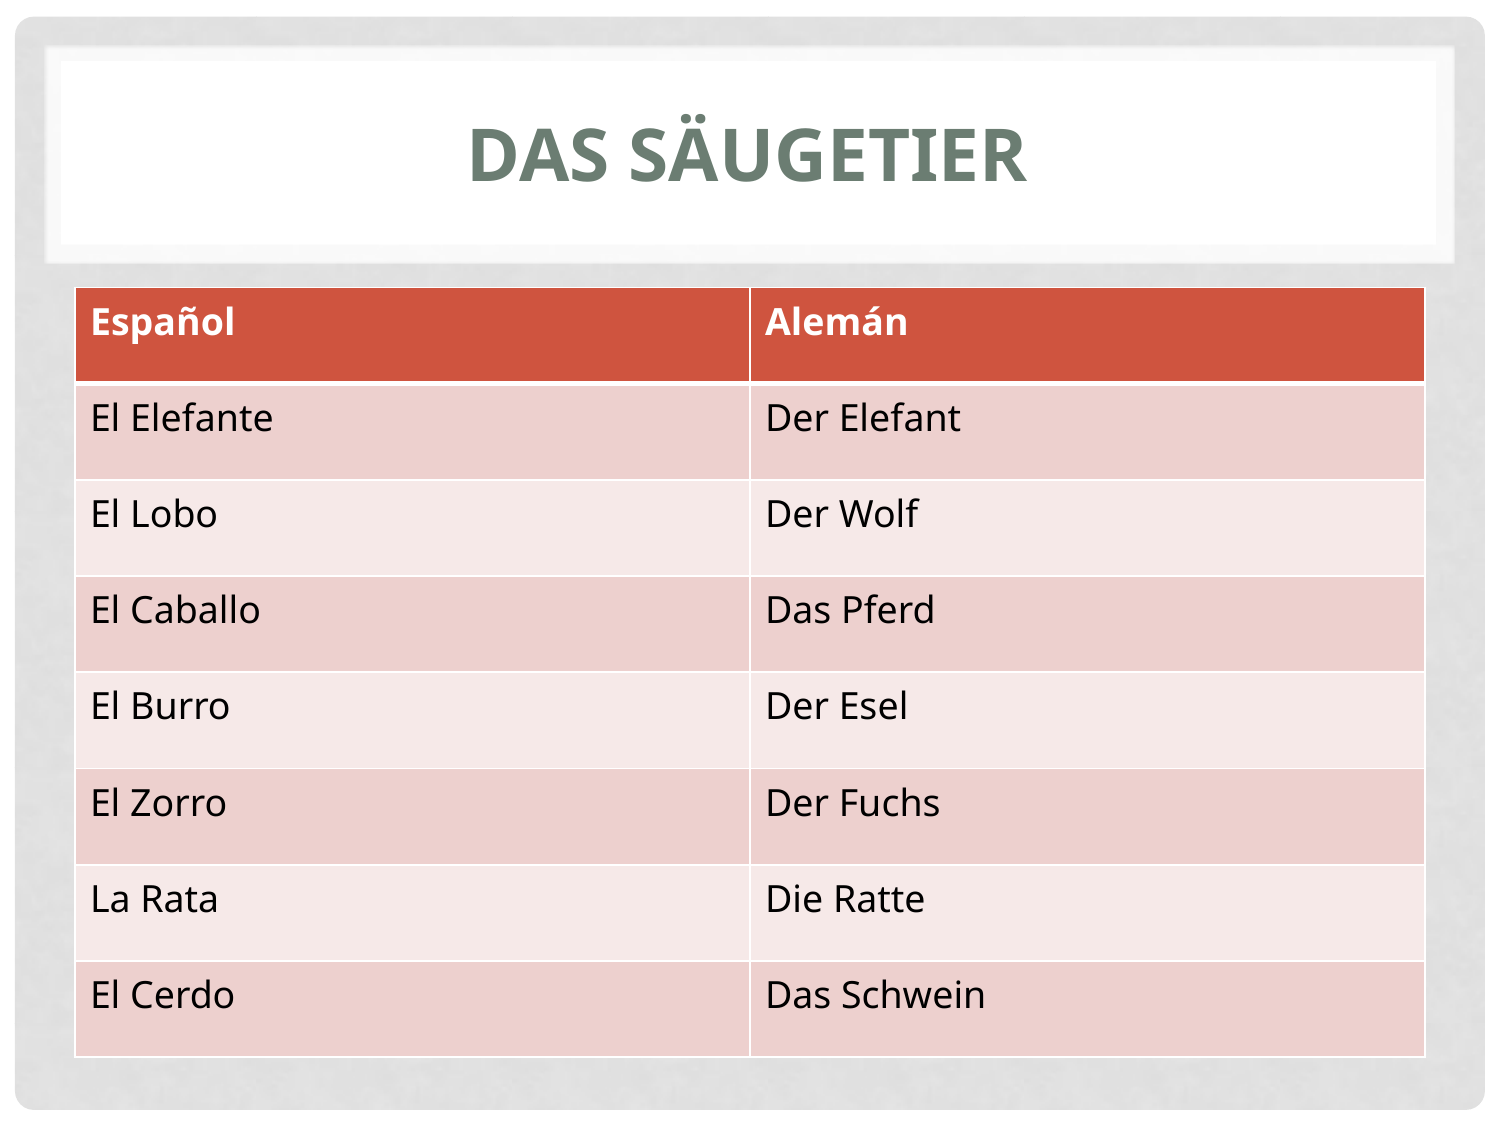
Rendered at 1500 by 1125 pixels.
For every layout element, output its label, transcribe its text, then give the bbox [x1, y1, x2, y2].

table_cell El Cerdo [76, 962, 749, 1056]
table_header Alemán [751, 288, 1424, 381]
table_cell El Caballo [76, 577, 749, 671]
table_cell El Elefante [76, 386, 749, 479]
table_cell Das Pferd [751, 577, 1424, 671]
table_cell Der Esel [751, 673, 1424, 768]
table_cell El Zorro [76, 769, 749, 864]
title das Säugetier [69, 66, 1425, 238]
table_cell La Rata [76, 866, 749, 960]
table_cell Die Ratte [751, 866, 1424, 960]
table_cell El Lobo [76, 481, 749, 575]
table_header Español [76, 288, 749, 381]
table_cell El Burro [76, 673, 749, 768]
table_cell Das Schwein [751, 962, 1424, 1056]
table_cell Der Wolf [751, 481, 1424, 575]
table_cell Der Elefant [751, 386, 1424, 479]
table_cell Der Fuchs [751, 769, 1424, 864]
